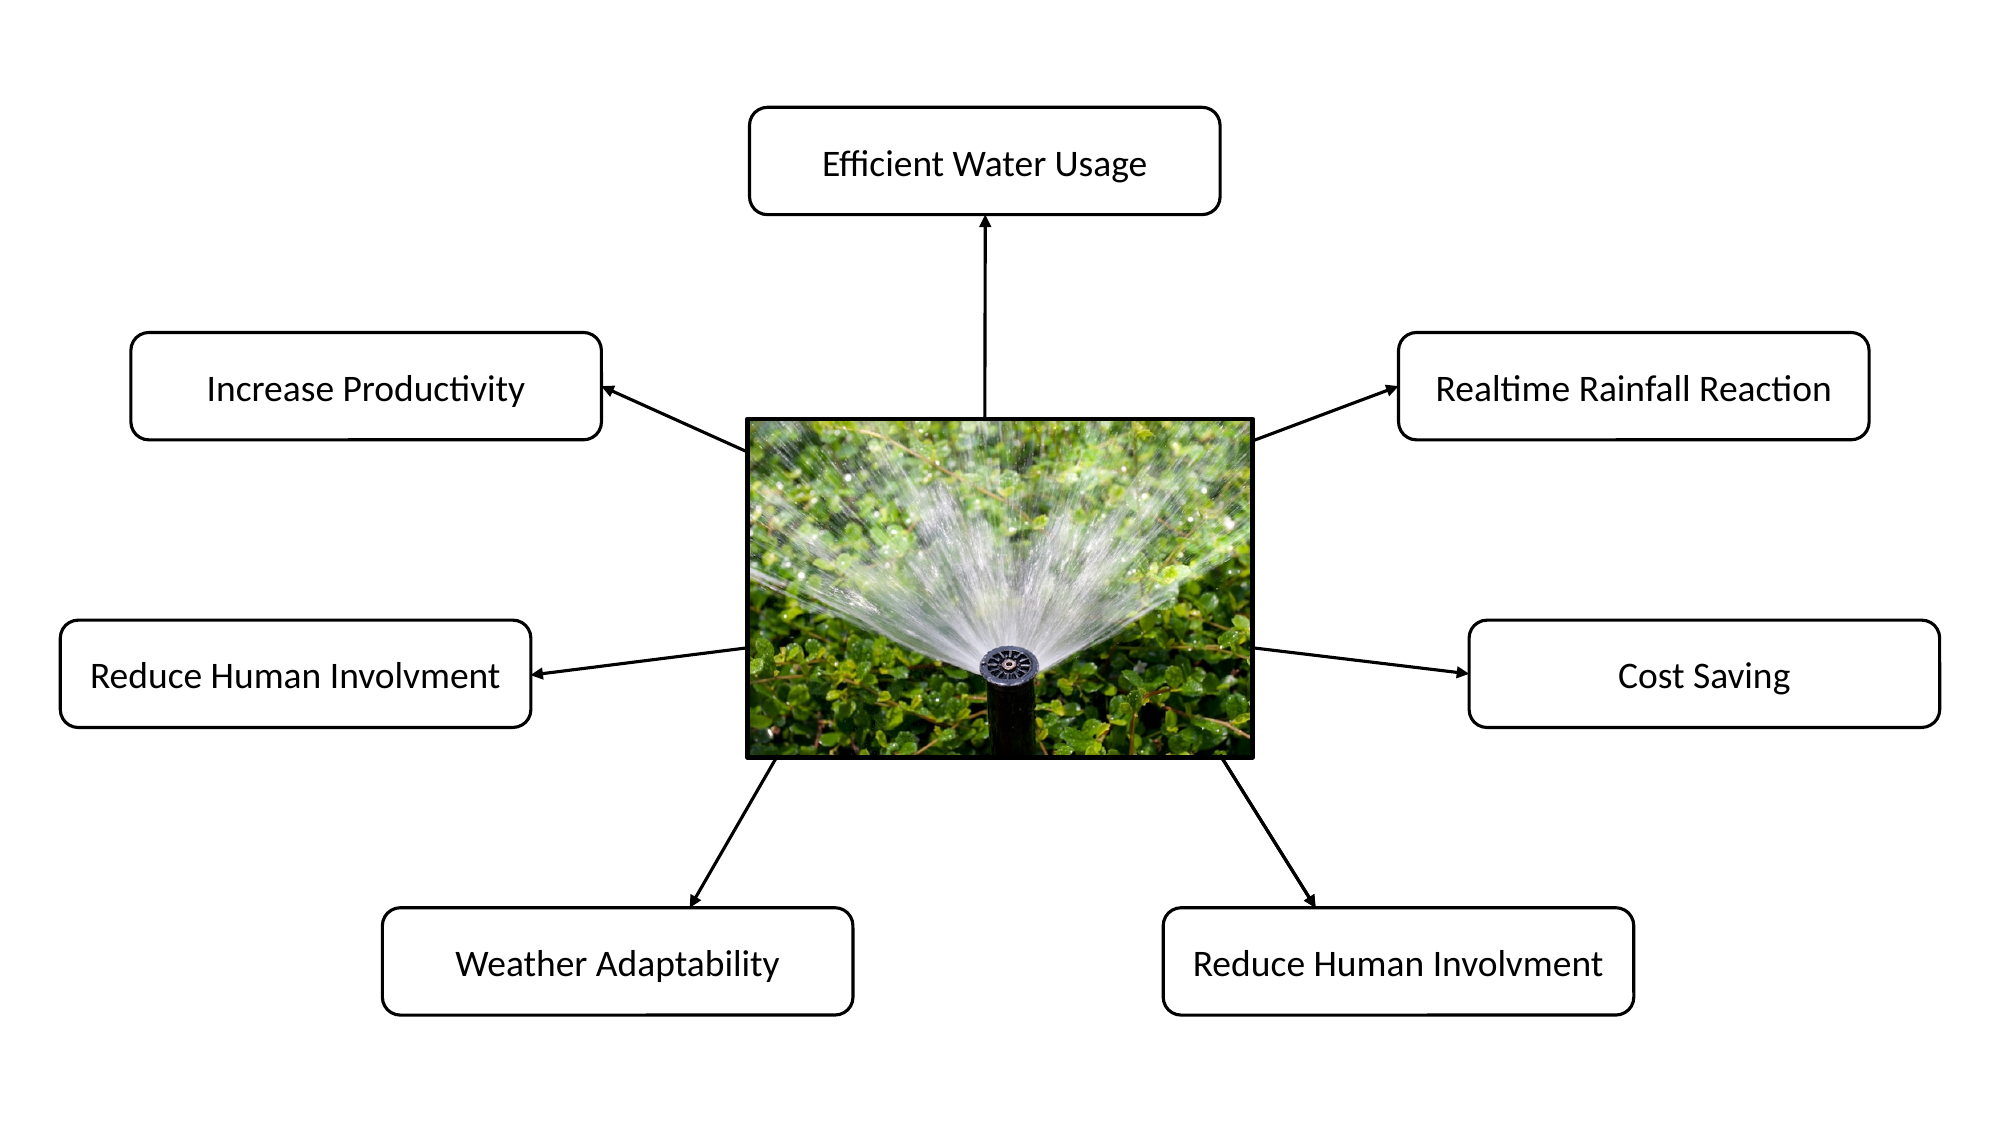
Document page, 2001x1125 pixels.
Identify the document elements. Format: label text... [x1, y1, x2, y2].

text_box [530, 647, 750, 676]
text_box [1250, 386, 1399, 442]
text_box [1250, 647, 1470, 674]
text_box Weather Adaptability [381, 907, 854, 1016]
text_box Realtime Rainfall Reaction [1398, 331, 1870, 441]
picture [749, 421, 1251, 755]
text_box Efficient Water Usage [748, 106, 1221, 216]
text_box Cost Saving [1468, 619, 1941, 729]
text_box Increase Productivity [130, 331, 602, 441]
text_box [1220, 754, 1316, 908]
text_box Reduce Human Involvment [1162, 907, 1635, 1016]
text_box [689, 754, 778, 908]
text_box Reduce Human Involvment [59, 619, 532, 729]
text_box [601, 386, 750, 453]
